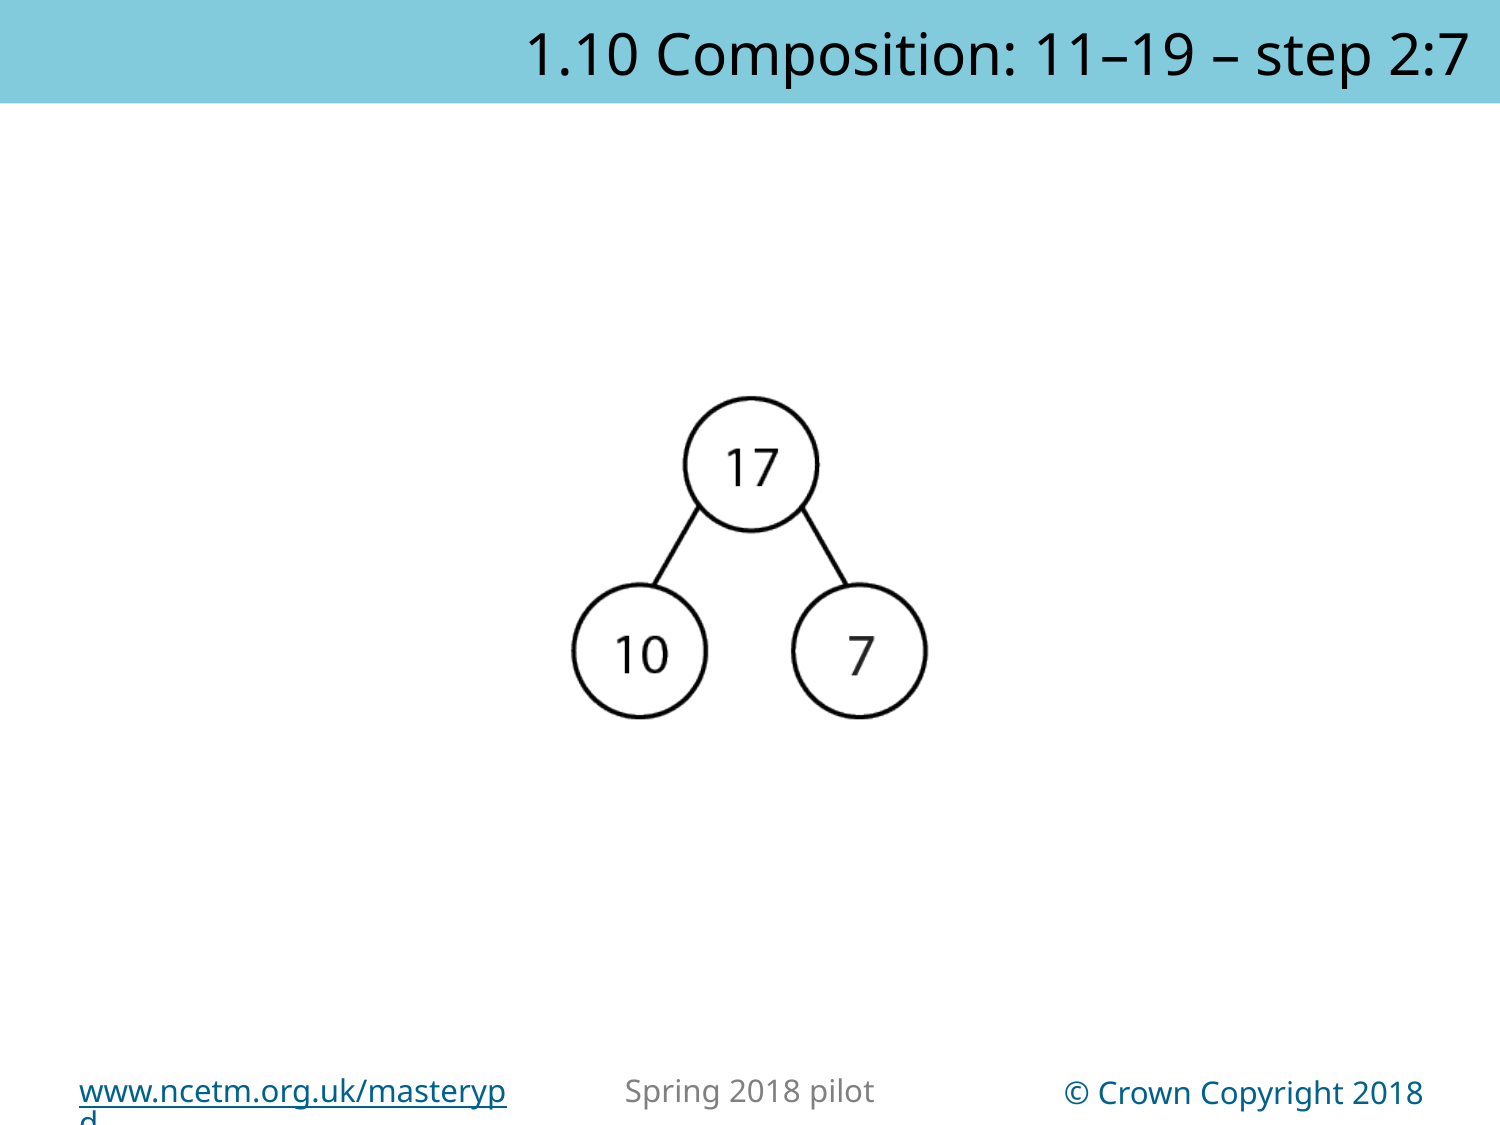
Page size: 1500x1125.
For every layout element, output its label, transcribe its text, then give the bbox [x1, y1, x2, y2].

picture [96, 374, 1404, 751]
list 1.10 Composition: 11–19 – step 2:7 [0, 0, 1500, 104]
